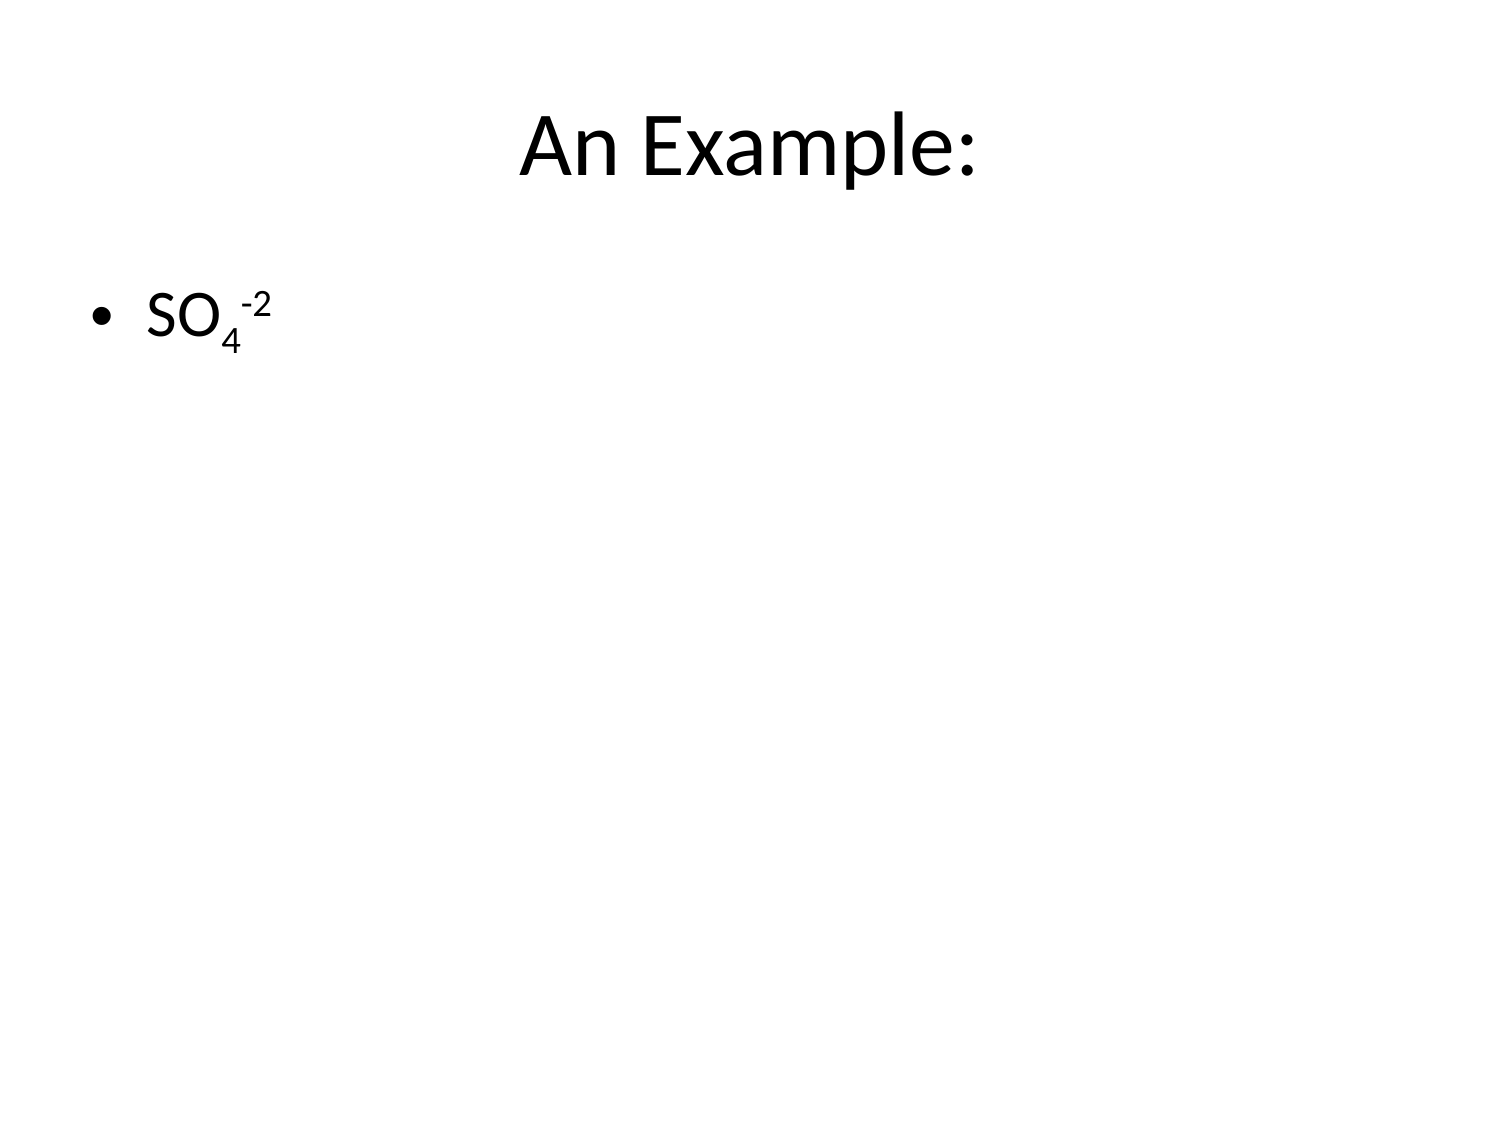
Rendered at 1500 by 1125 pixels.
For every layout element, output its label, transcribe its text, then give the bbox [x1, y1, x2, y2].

title An Example: [75, 45, 1425, 233]
list SO4-2 [75, 262, 1425, 1005]
